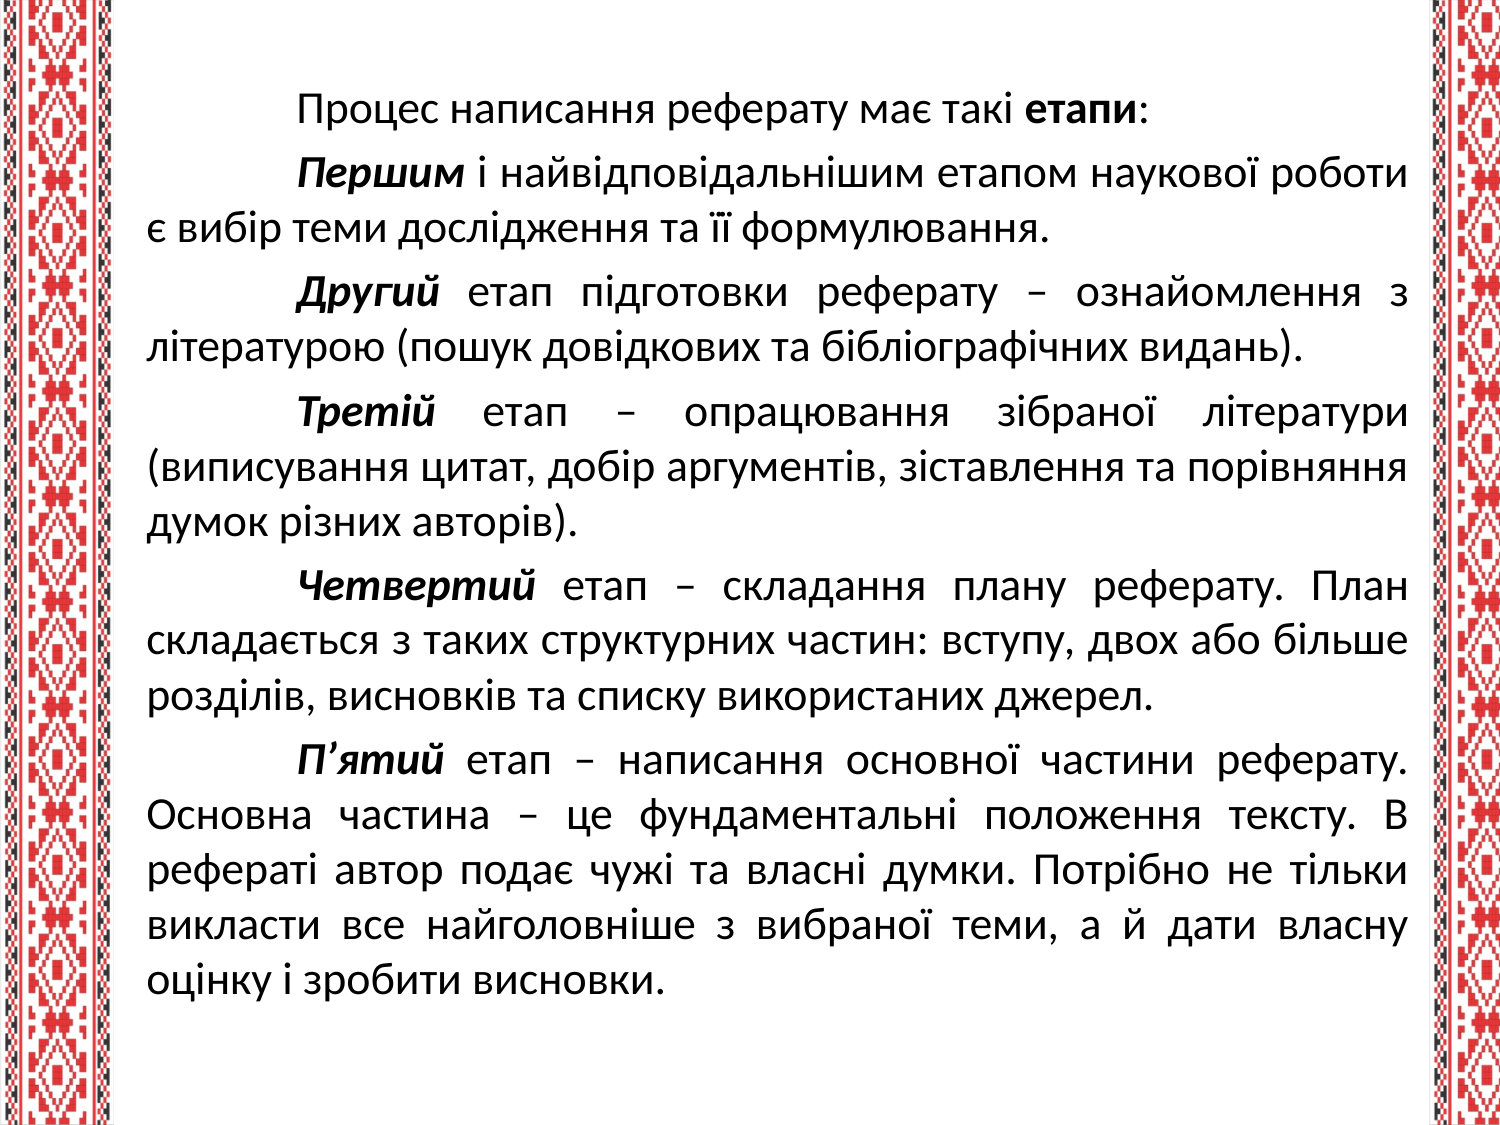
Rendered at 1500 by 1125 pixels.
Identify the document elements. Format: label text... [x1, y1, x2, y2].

picture [0, 1, 620, 1124]
picture [923, 1, 1500, 1124]
list Процес написання реферату має такі етапи: Першим і найвідповідальнішим етапом наукової роботи є вибір теми дослідження та її формулювання. Другий етап підготовки реферату – ознайомлення з літературою (пошук довідкових та бібліографічних видань). Третій етап – опрацювання зібраної літератури (виписування цитат, добір аргументів, зіставлення та порівняння думок різних авторів). Четвертий етап – складання плану реферату. План складається з таких структурних частин: вступу, двох або більше розділів, висновків та списку використаних джерел. П’ятий етап – написання основної частини реферату. Основна частина – це фундаментальні положення тексту. В рефераті автор подає чужі та власні думки. Потрібно не тільки викласти все найголовніше з вибраної теми, а й дати власну оцінку і зробити висновки. [114, 70, 1425, 1005]
